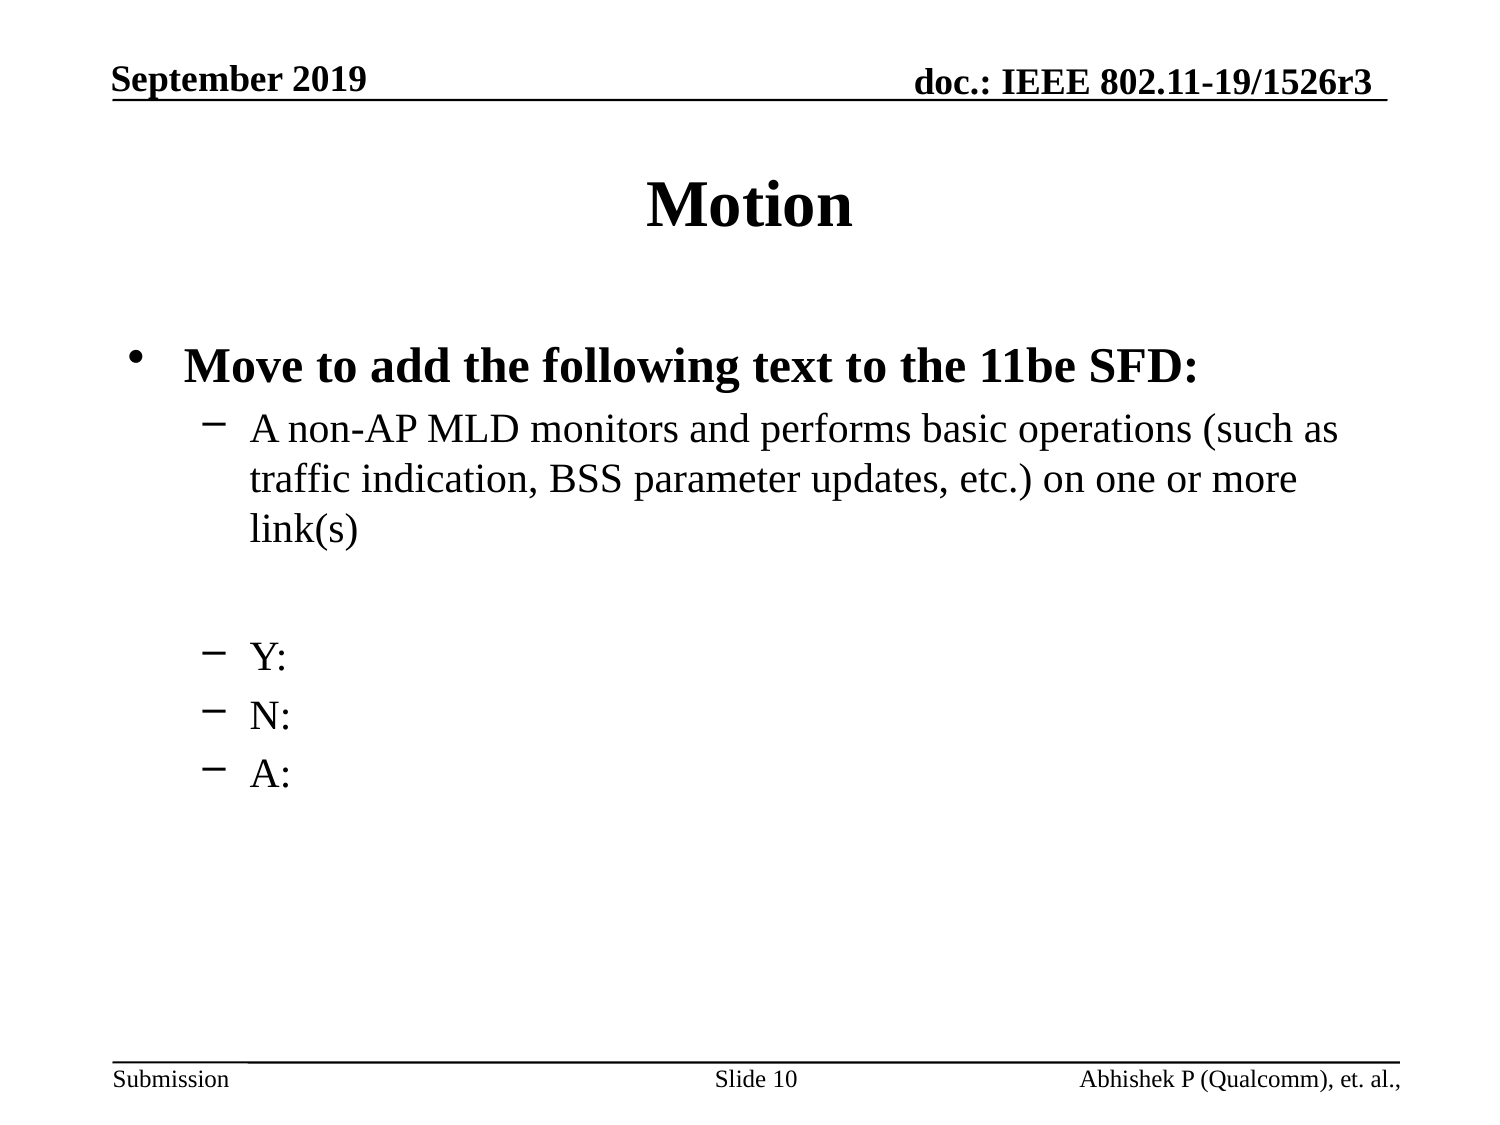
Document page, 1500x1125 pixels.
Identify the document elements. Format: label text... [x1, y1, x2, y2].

footer Abhishek P (Qualcomm), et. al., [949, 1061, 1402, 1093]
list Move to add the following text to the 11be SFD: A non-AP MLD monitors and performs basic operations (such as traffic indication, BSS parameter updates, etc.) on one or more link(s) Y: N: A: [112, 324, 1388, 1001]
title Motion [112, 112, 1388, 288]
slide_number Slide 10 [712, 1061, 801, 1093]
